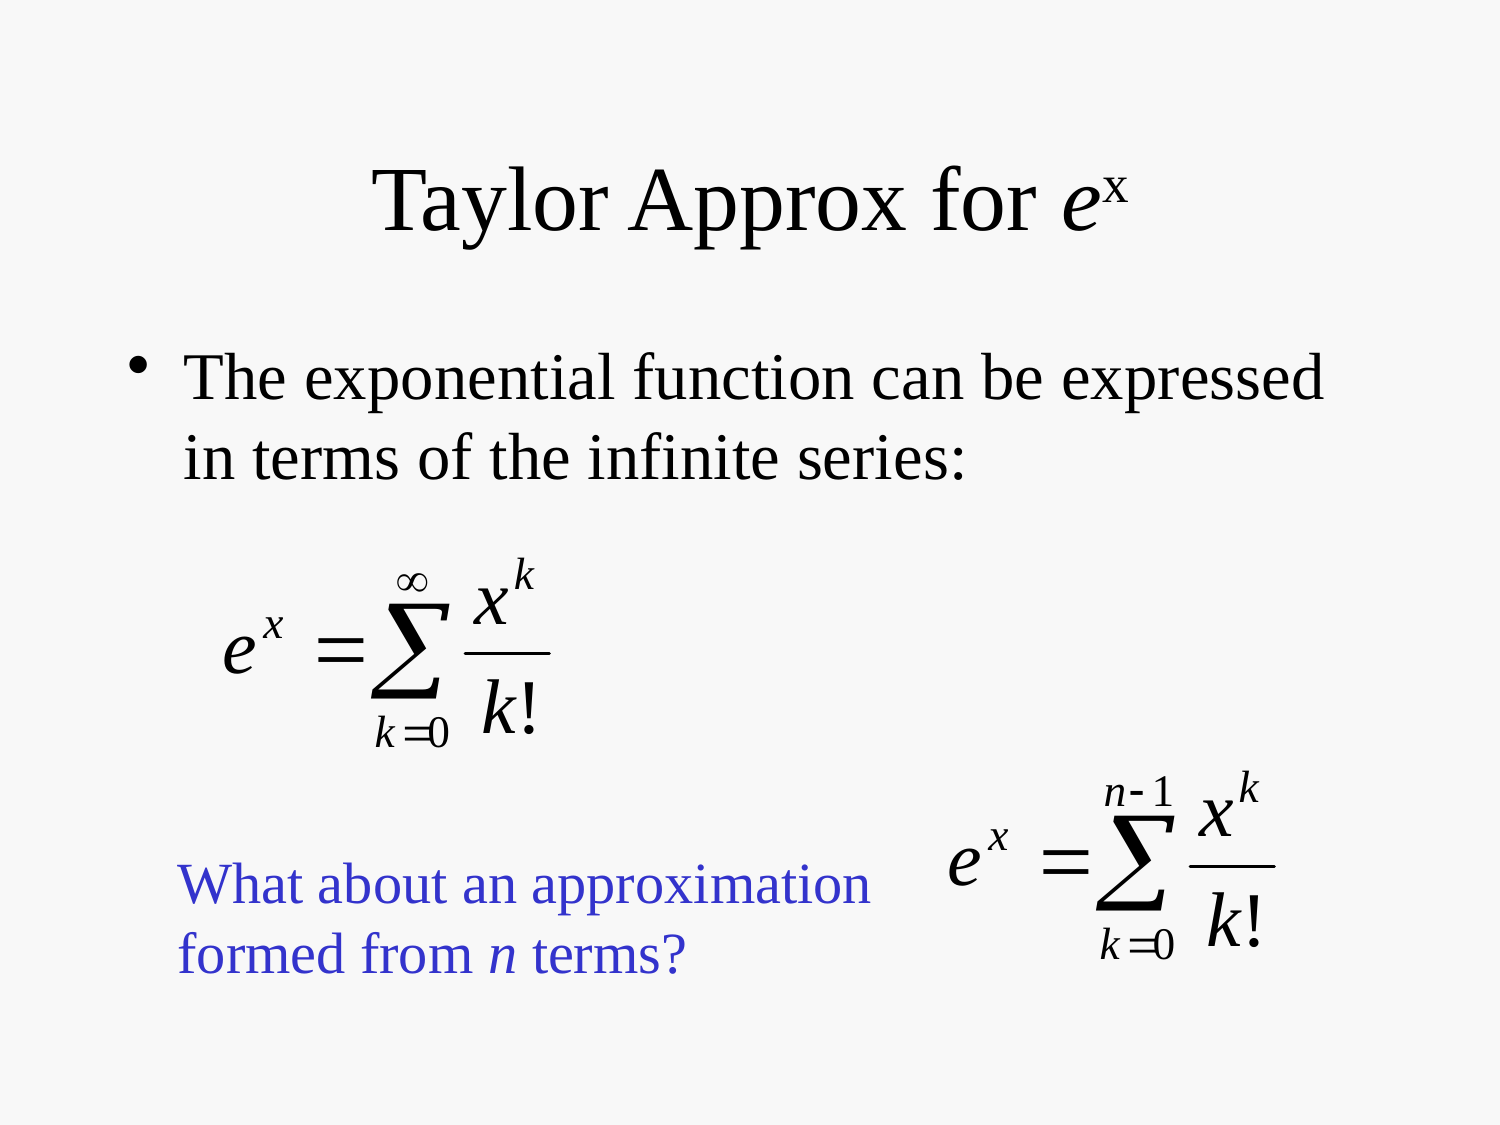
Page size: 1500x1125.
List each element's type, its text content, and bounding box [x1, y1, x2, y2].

title Taylor Approx for ex [112, 99, 1388, 288]
list The exponential function can be expressed in terms of the infinite series: [112, 324, 1388, 513]
text_box What about an approximation formed from n terms? [162, 837, 900, 993]
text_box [937, 749, 1288, 977]
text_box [212, 537, 563, 764]
